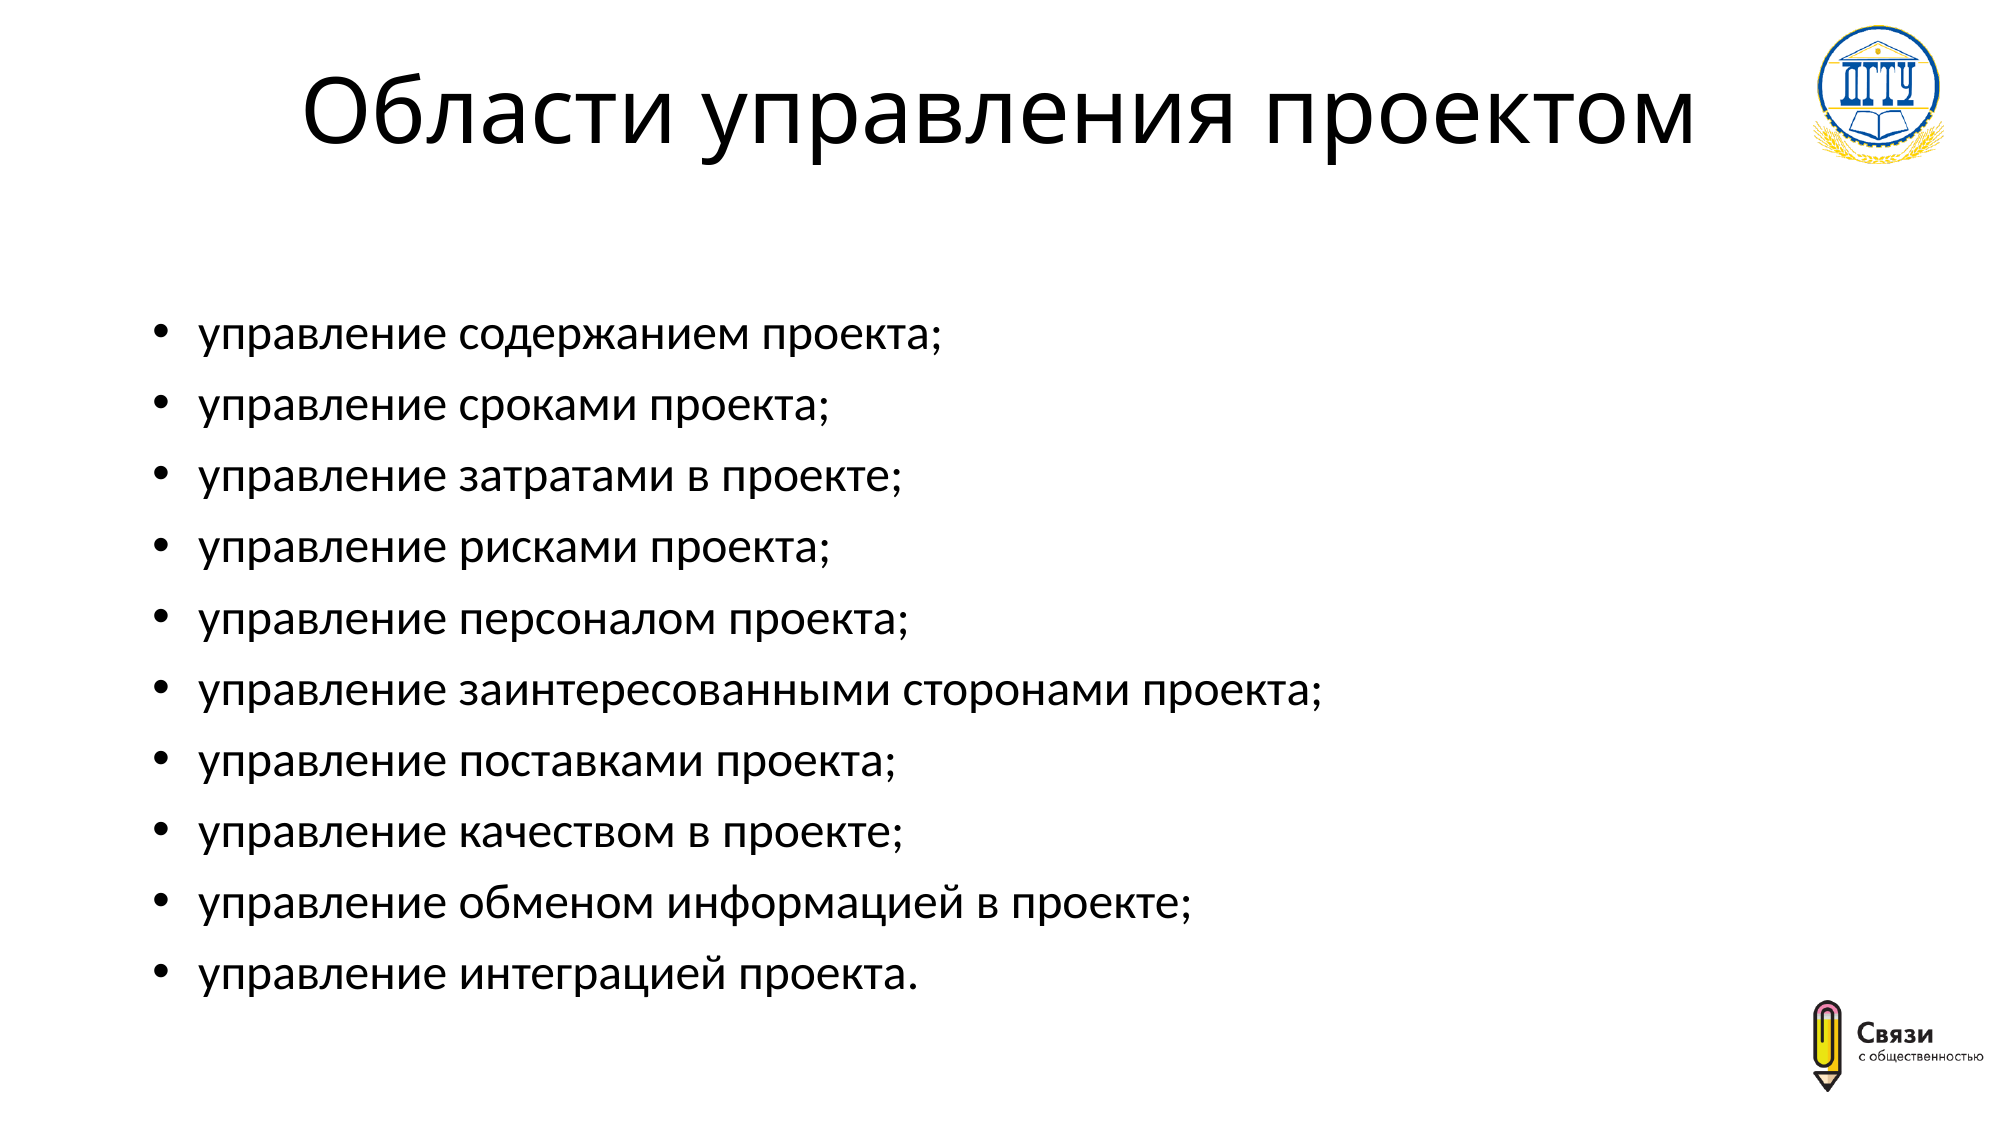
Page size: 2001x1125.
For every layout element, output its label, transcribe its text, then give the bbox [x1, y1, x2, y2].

title Области управления проектом [137, 59, 1863, 278]
list управление содержанием проекта; управление сроками проекта; управление затратами в проекте; управление рисками проекта; управление персоналом проекта; управление заинтересованными сторонами проекта; управление поставками проекта; управление качеством в проекте; управление обменом информацией в проекте; управление интеграцией проекта. [137, 299, 1863, 1014]
picture [1813, 25, 1944, 164]
picture [1813, 1000, 1988, 1092]
